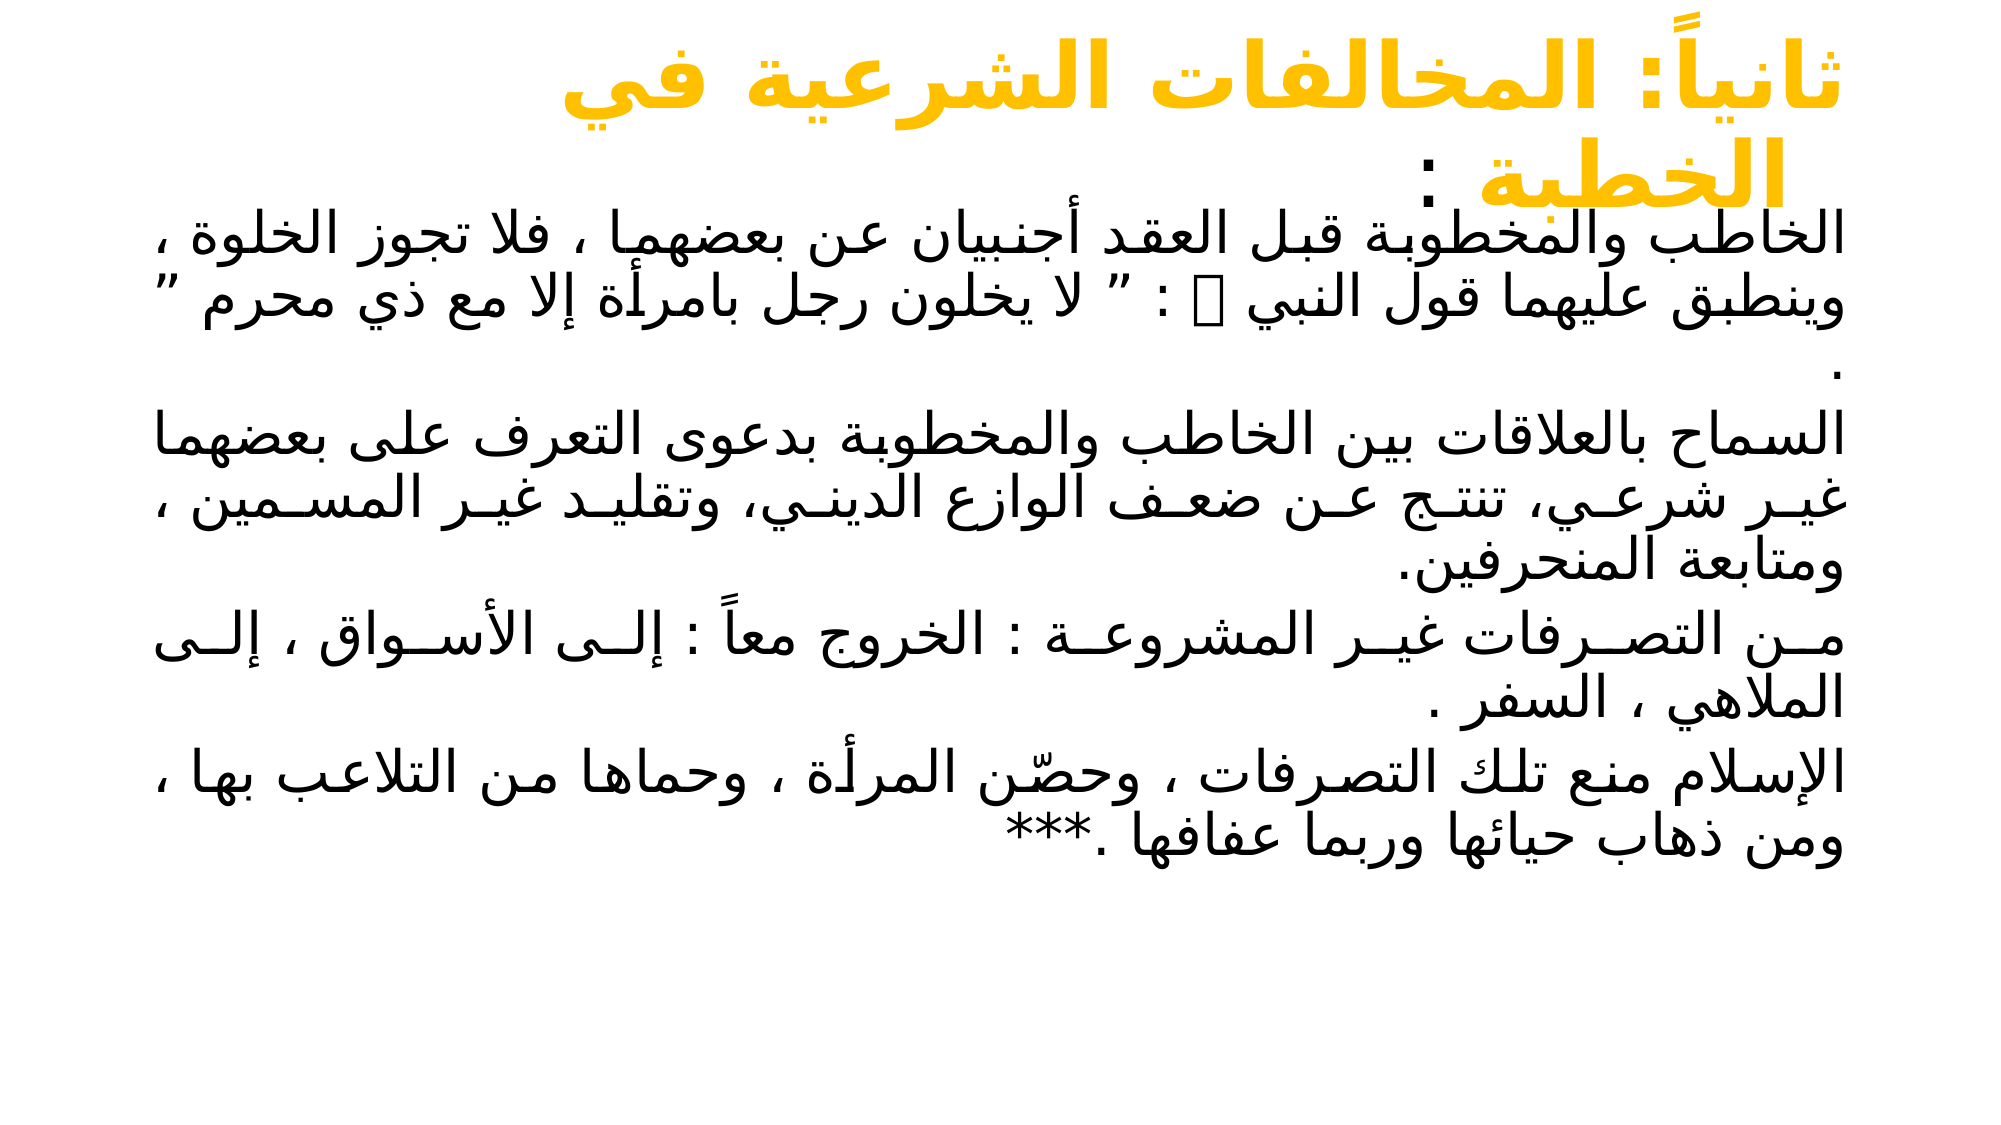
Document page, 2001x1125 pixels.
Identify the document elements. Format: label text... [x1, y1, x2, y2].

title ثانياً: المخالفات الشرعية في الخطبة : [137, 59, 1863, 195]
list الخاطب والمخطوبة قبل العقد أجنبيان عن بعضهما ، فلا تجوز الخلوة ، وينطبق عليهما قول النبي  : ” لا يخلون رجل بامرأة إلا مع ذي محرم ” . السماح بالعلاقات بين الخاطب والمخطوبة بدعوى التعرف على بعضهما غير شرعي، تنتج عن ضعف الوازع الديني، وتقليد غير المسمين ، ومتابعة المنحرفين. من التصرفات غير المشروعة : الخروج معاً : إلى الأسواق ، إلى الملاهي ، السفر . الإسلام منع تلك التصرفات ، وحصّن المرأة ، وحماها من التلاعب بها ، ومن ذهاب حيائها وربما عفافها .*** [137, 195, 1863, 1014]
